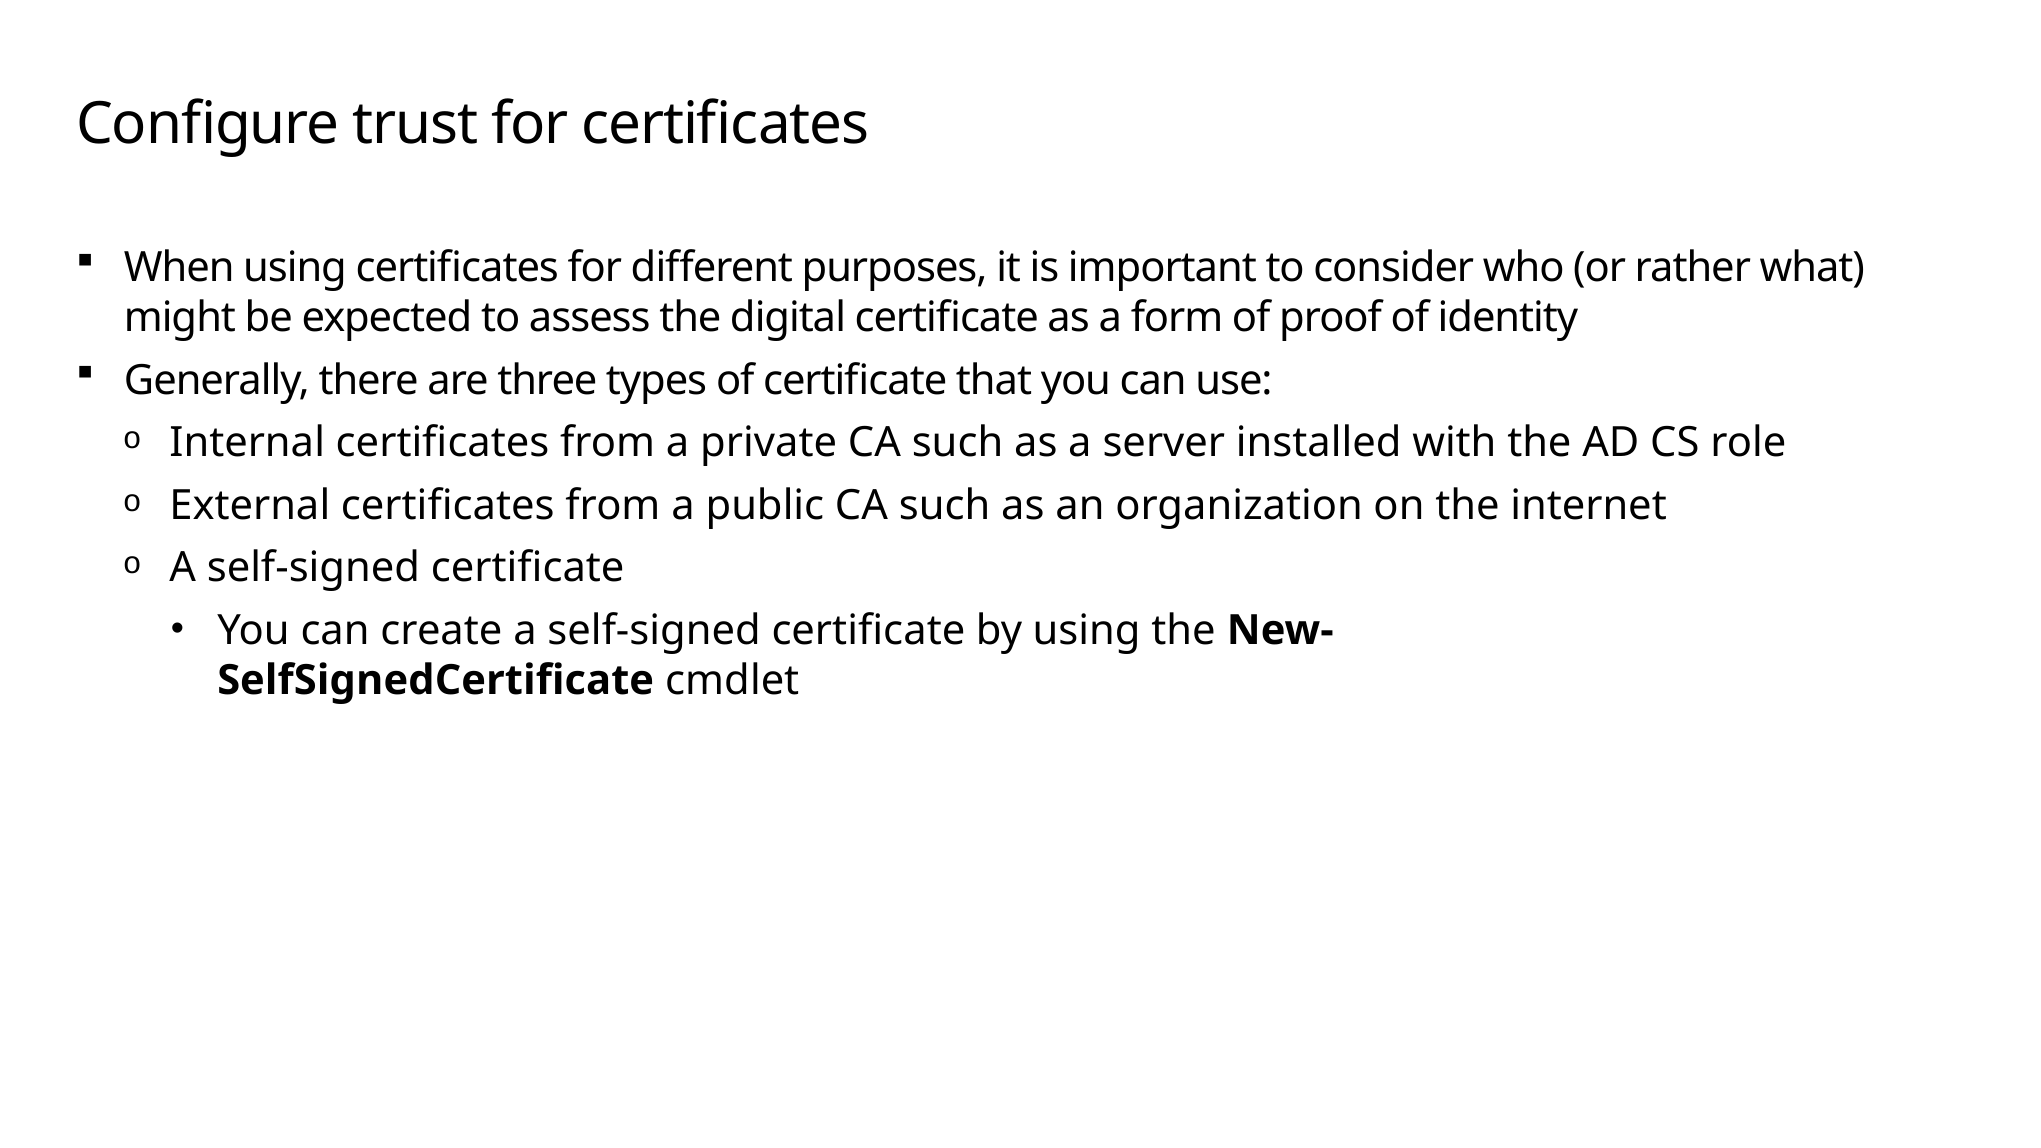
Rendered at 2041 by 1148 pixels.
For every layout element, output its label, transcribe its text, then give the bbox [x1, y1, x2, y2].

list When using certificates for different purposes, it is important to consider who (or rather what) might be expected to assess the digital certificate as a form of proof of identity Generally, there are three types of certificate that you can use: Internal certificates from a private CA such as a server installed with the AD CS role External certificates from a public CA such as an organization on the internet A self-signed certificate You can create a self-signed certificate by using the New-SelfSignedCertificate cmdlet [76, 240, 1900, 1014]
title Configure trust for certificates [76, 93, 1968, 161]
